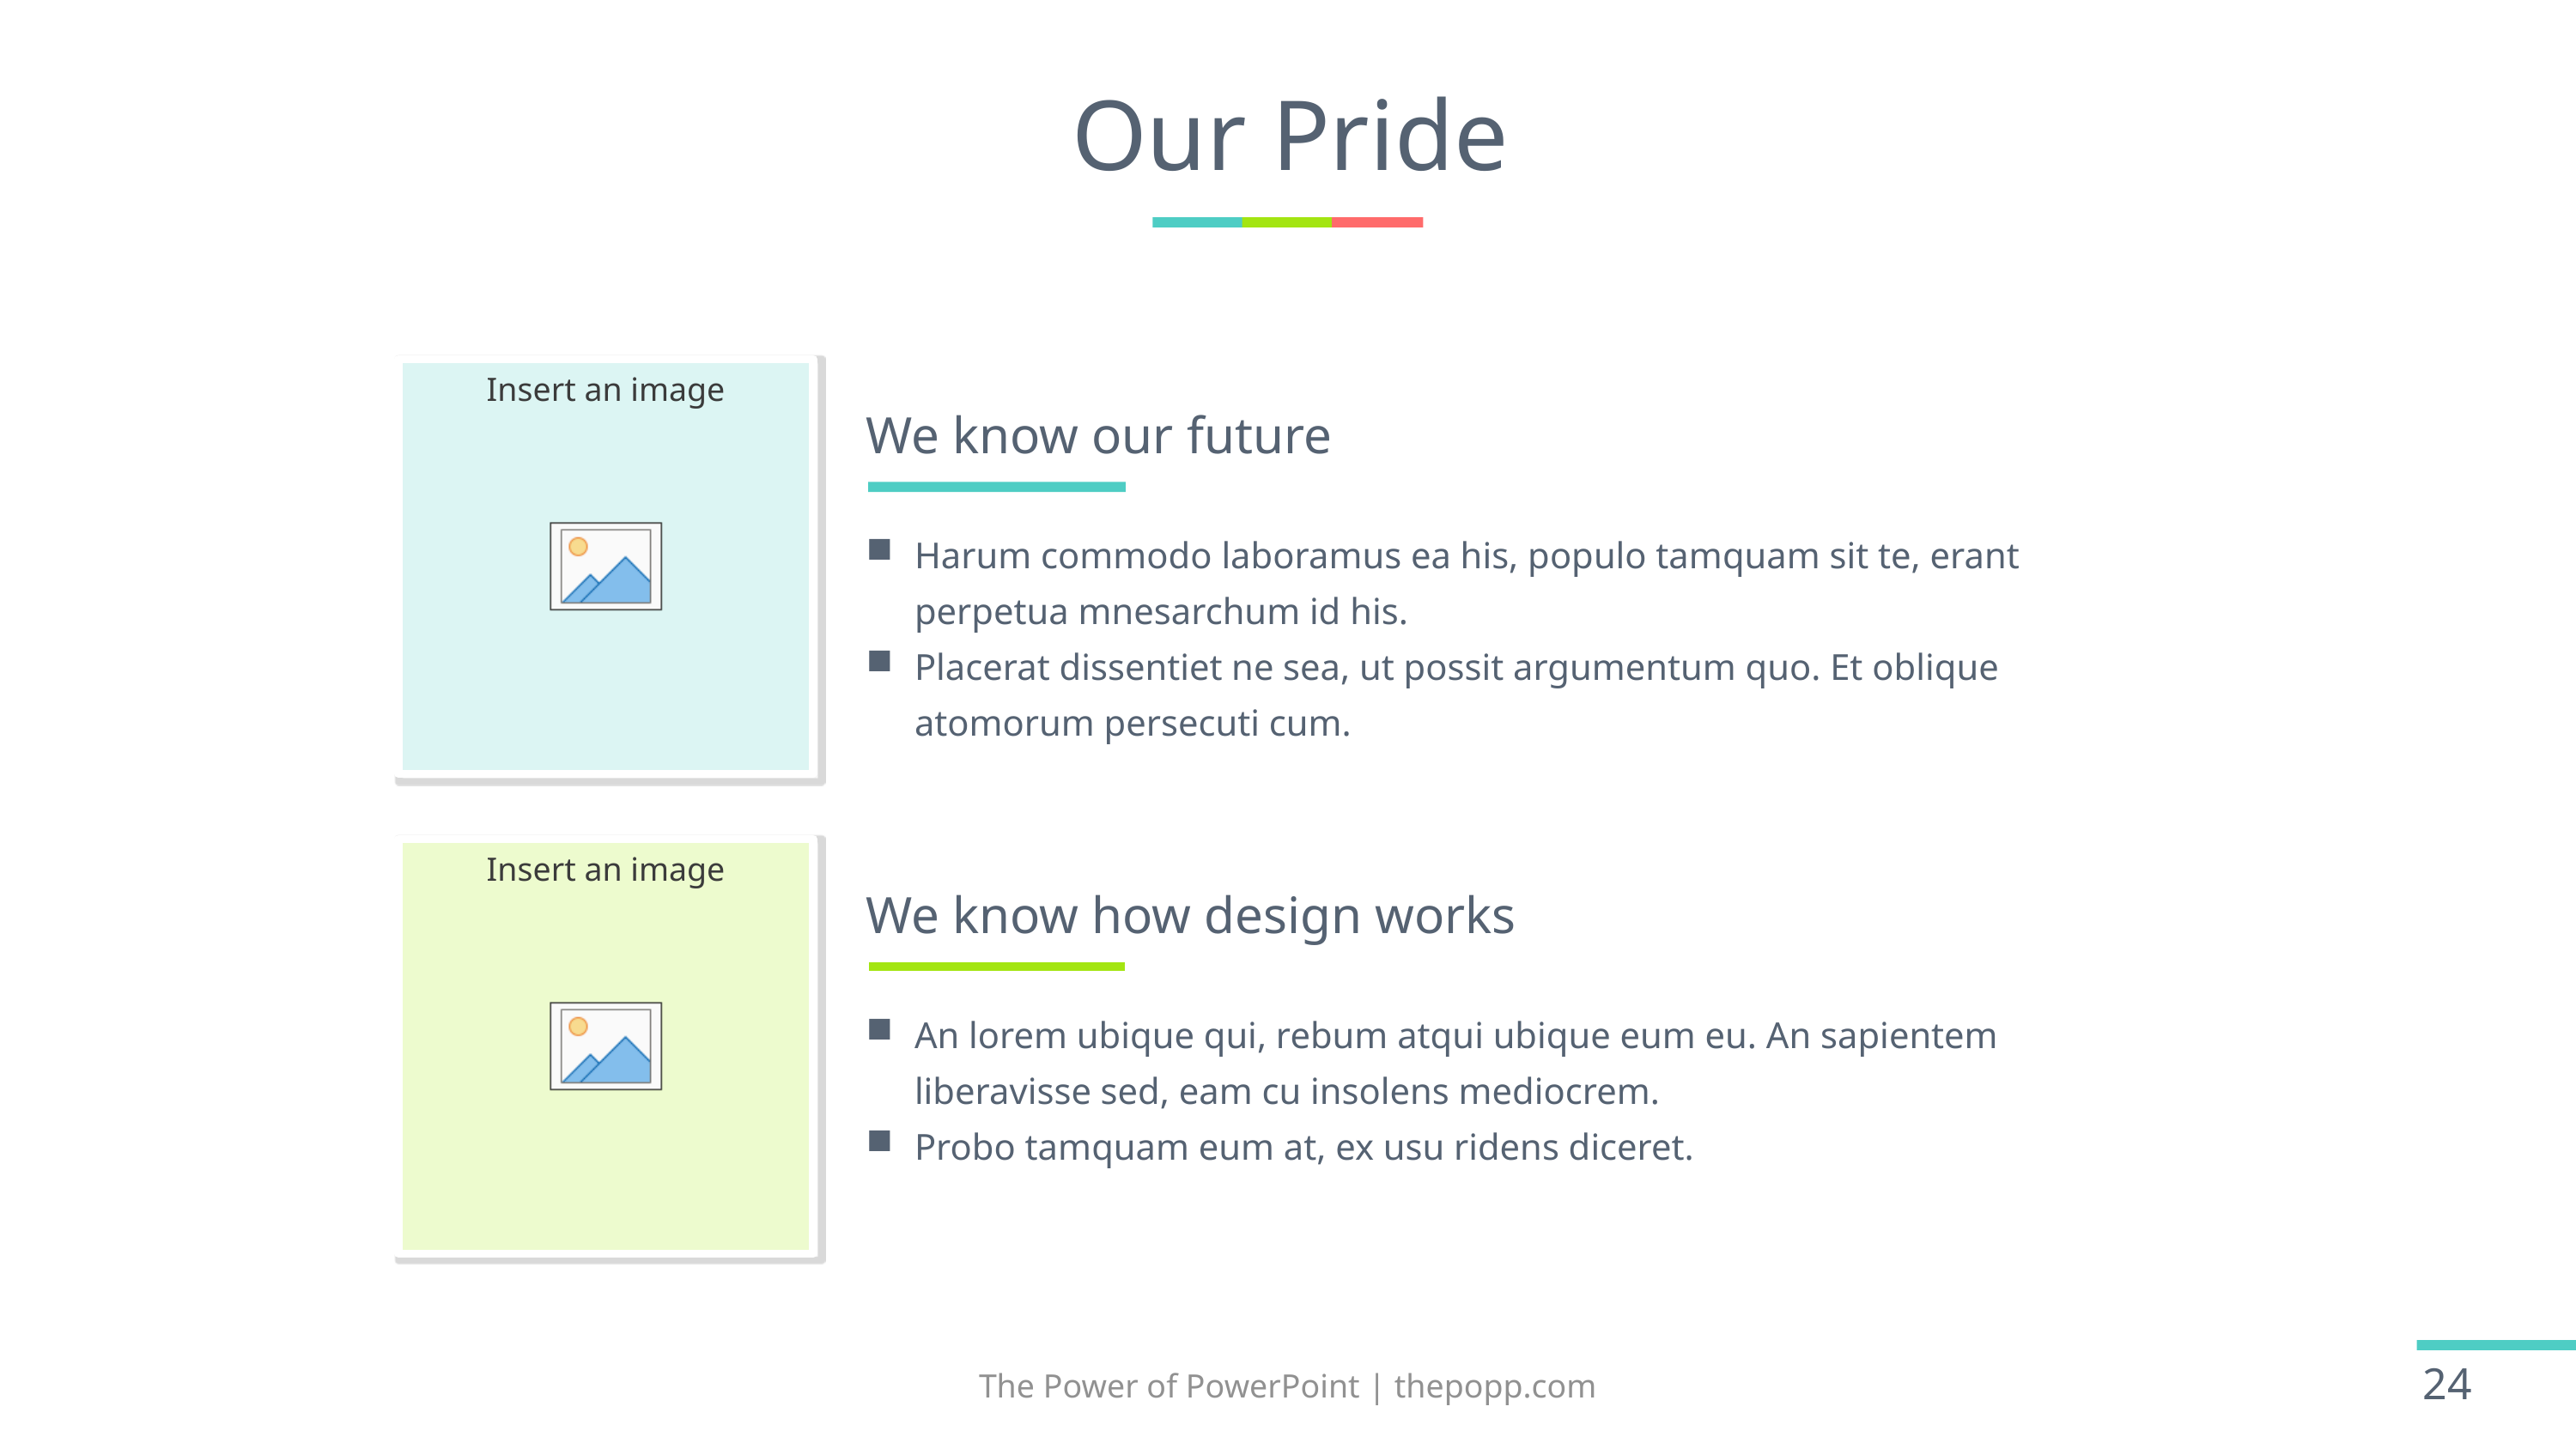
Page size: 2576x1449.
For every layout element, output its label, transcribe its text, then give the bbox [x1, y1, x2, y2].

footer The Power of PowerPoint | thepopp.com [853, 1349, 1723, 1427]
list Harum commodo laboramus ea his, populo tamquam sit te, erant perpetua mnesarchum id his. Placerat dissentiet ne sea, ut possit argumentum quo. Et oblique atomorum persecuti cum. [853, 513, 2104, 755]
list An lorem ubique qui, rebum atqui ubique eum eu. An sapientem liberavisse sed, eam cu insolens mediocrem. Probo tamquam eum at, ex usu ridens diceret. [853, 993, 2104, 1235]
picture [402, 363, 810, 770]
slide_number 24 [2409, 1351, 2576, 1421]
list We know how design works [853, 860, 2104, 967]
picture [402, 842, 810, 1250]
list We know our future [853, 380, 2104, 487]
title Our Pride [69, 49, 2512, 230]
